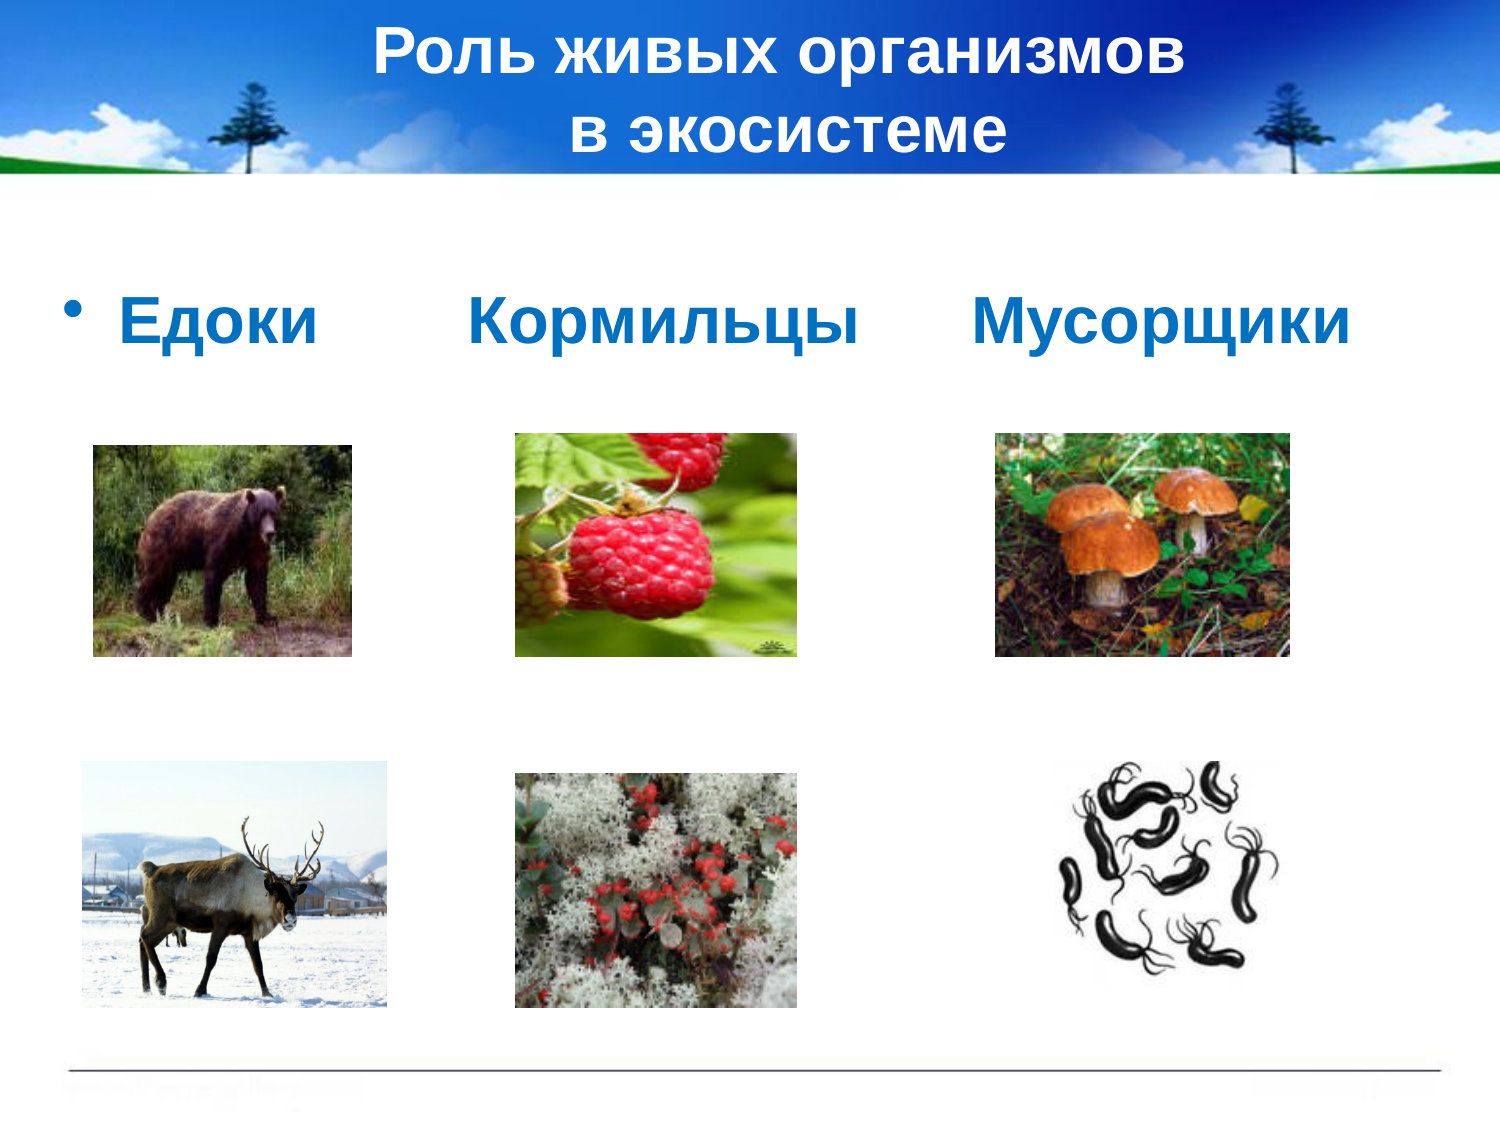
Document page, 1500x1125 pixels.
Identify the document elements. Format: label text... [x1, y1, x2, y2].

picture [0, 0, 1500, 1125]
title Роль живых организмов в экосистеме [312, 0, 1247, 173]
list Едоки Кормильцы Мусорщики [46, 269, 1398, 1013]
